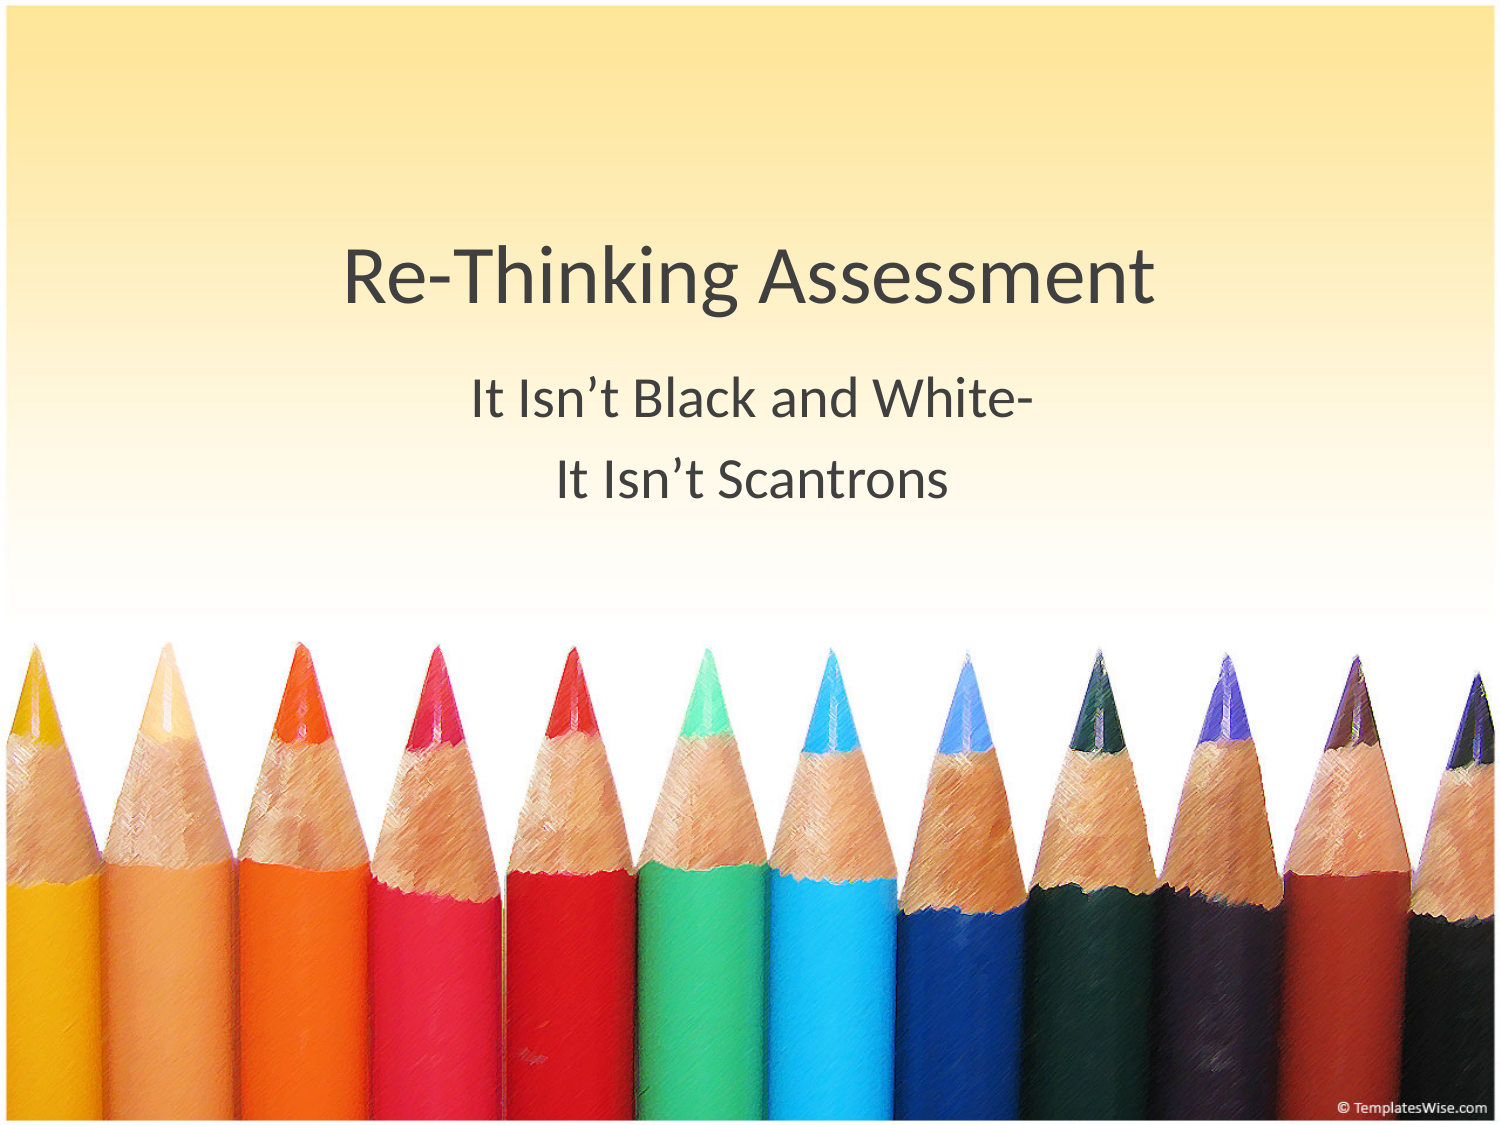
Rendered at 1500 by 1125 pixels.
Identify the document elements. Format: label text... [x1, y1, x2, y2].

subtitle It Isn’t Black and White- It Isn’t Scantrons [227, 351, 1278, 640]
title Re-Thinking Assessment [112, 198, 1388, 441]
picture [0, 0, 1500, 1125]
